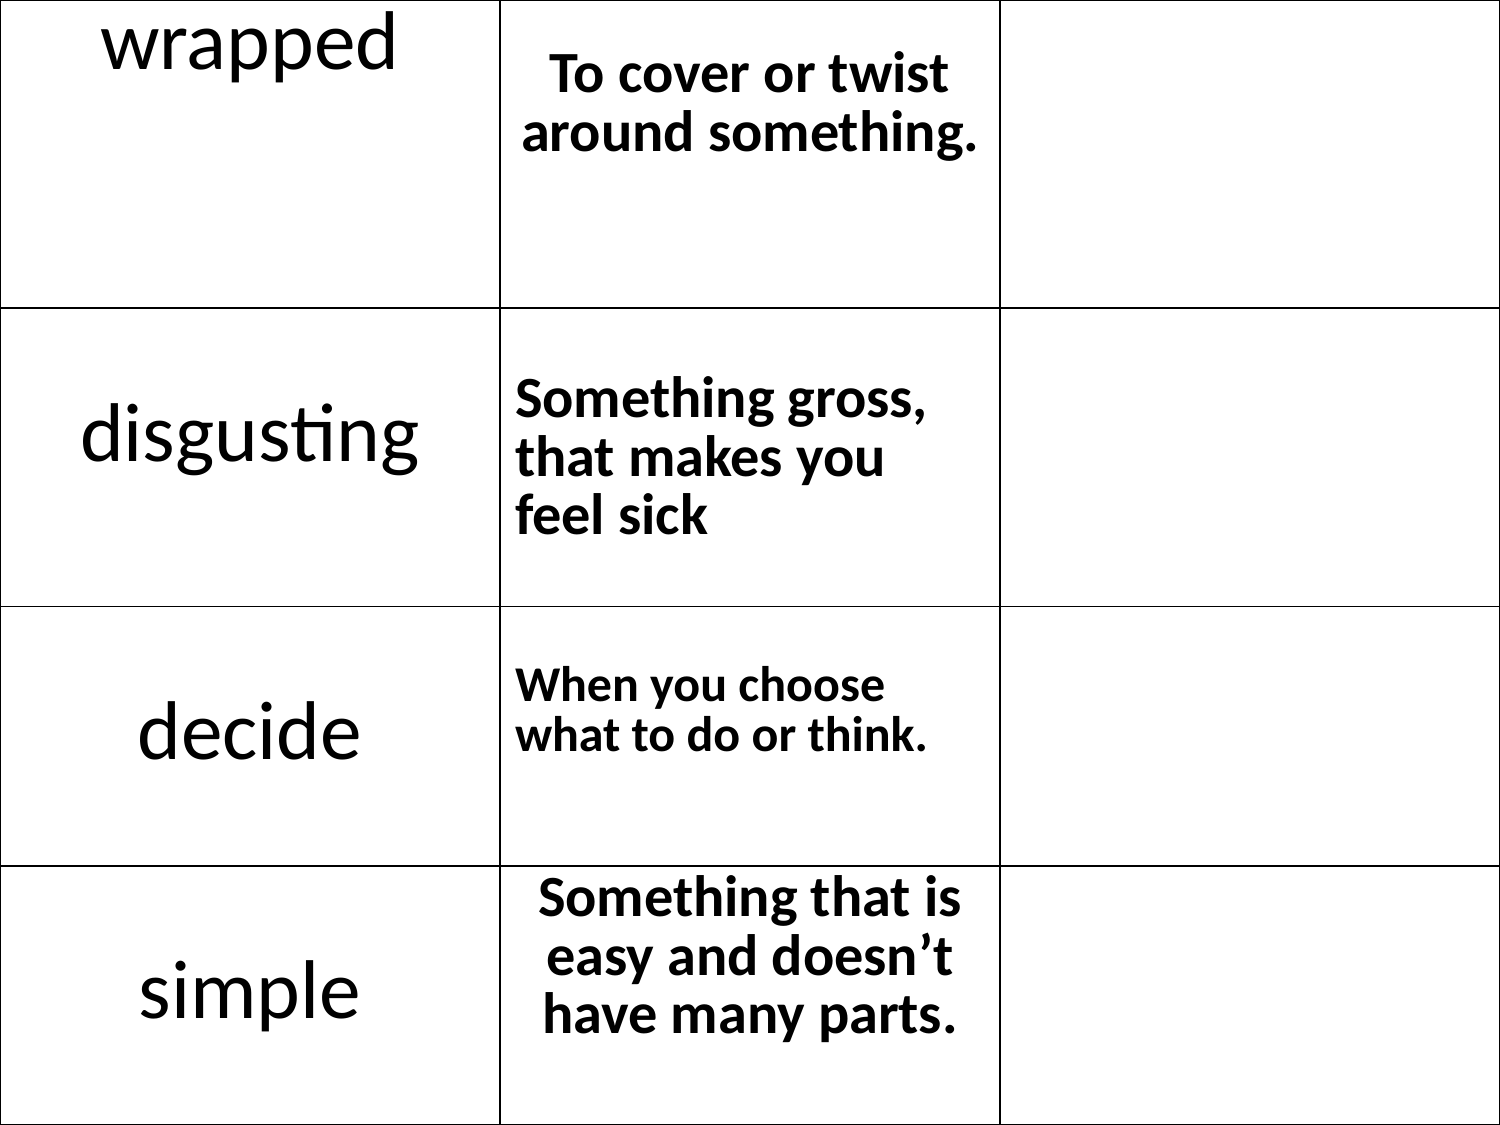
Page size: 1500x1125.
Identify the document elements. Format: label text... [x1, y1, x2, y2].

table_cell decide [1, 607, 499, 865]
table_header [1001, 1, 1499, 307]
table_cell Something that is easy and doesn’t have many parts. [501, 867, 999, 1124]
table_header wrapped [1, 1, 499, 307]
table_cell [1001, 607, 1499, 865]
table_cell disgusting [1, 309, 499, 606]
table_cell [1001, 309, 1499, 606]
table_cell Something gross, that makes you feel sick [501, 309, 999, 606]
table_cell simple [1, 867, 499, 1124]
table_cell [1001, 867, 1499, 1124]
table_header To cover or twist around something. [501, 1, 999, 307]
table_cell When you choose what to do or think. [501, 607, 999, 865]
